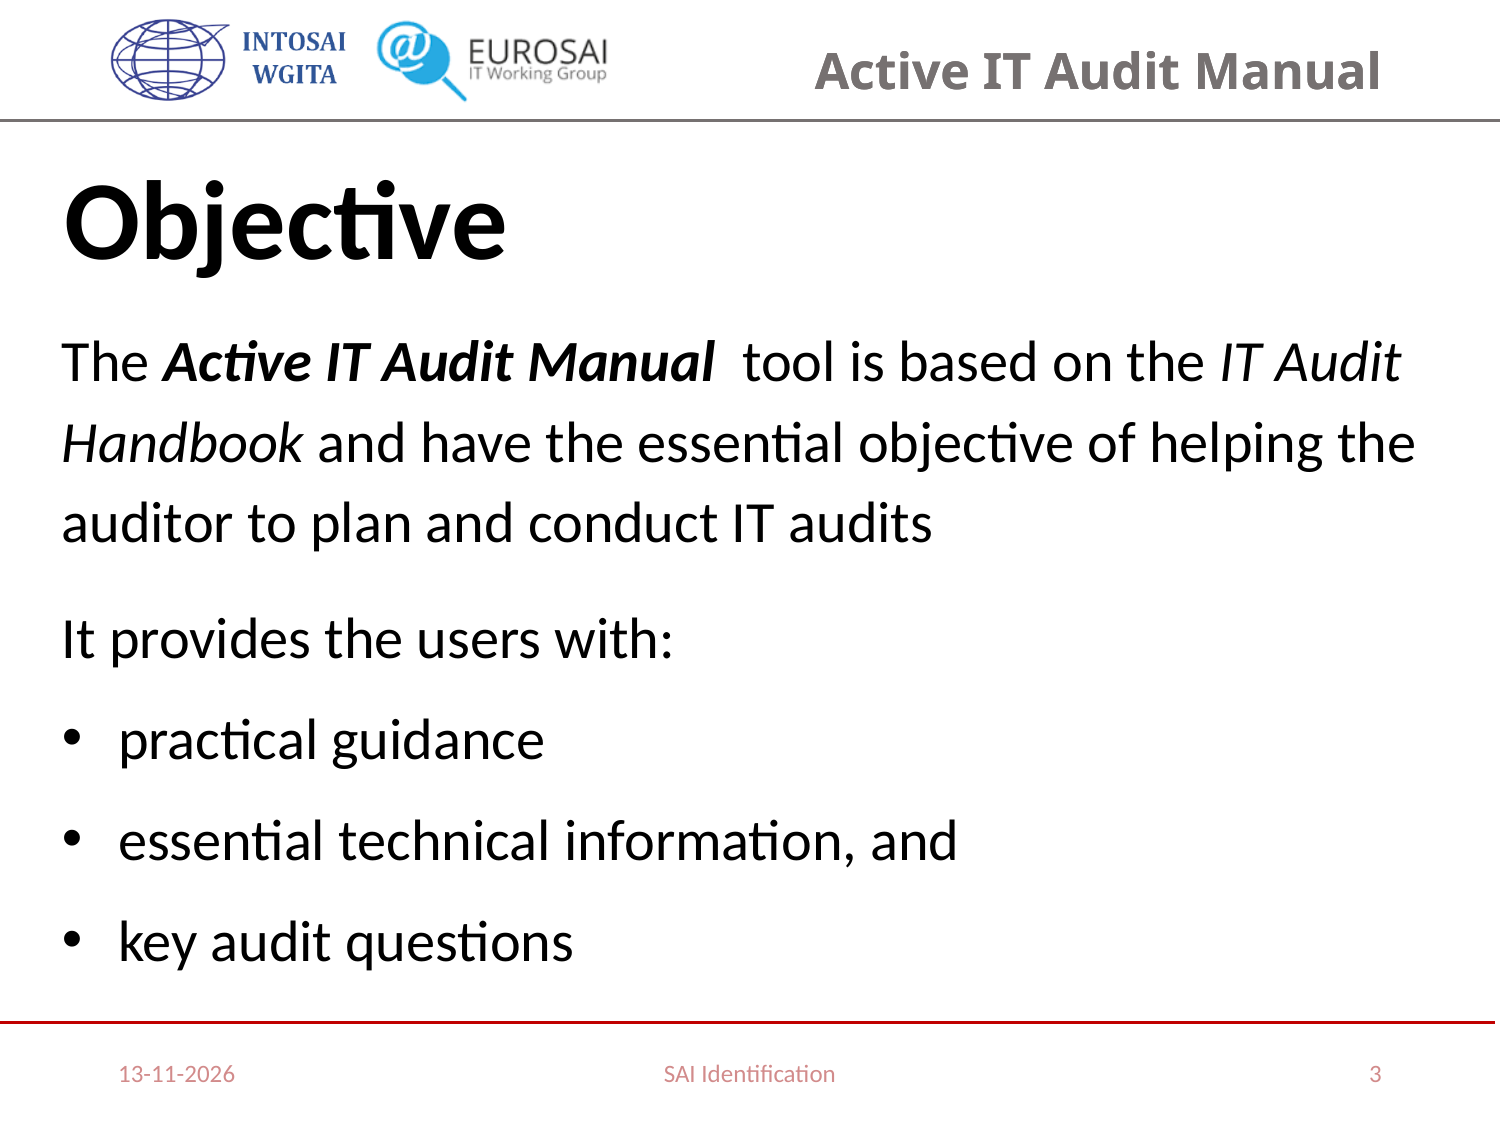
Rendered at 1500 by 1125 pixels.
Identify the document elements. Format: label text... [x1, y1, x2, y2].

slide_number 3 [1059, 1042, 1397, 1103]
text_box Objective [49, 139, 523, 290]
text_box It provides the users with: practical guidance essential technical information, and key audit questions [47, 581, 1115, 981]
picture [103, 13, 363, 106]
footer SAI Identification [496, 1042, 1004, 1103]
picture [375, 18, 619, 105]
text_box The Active IT Audit Manual tool is based on the IT Audit Handbook and have the essential objective of helping the auditor to plan and conduct IT audits [47, 305, 1453, 562]
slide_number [103, 1042, 441, 1103]
